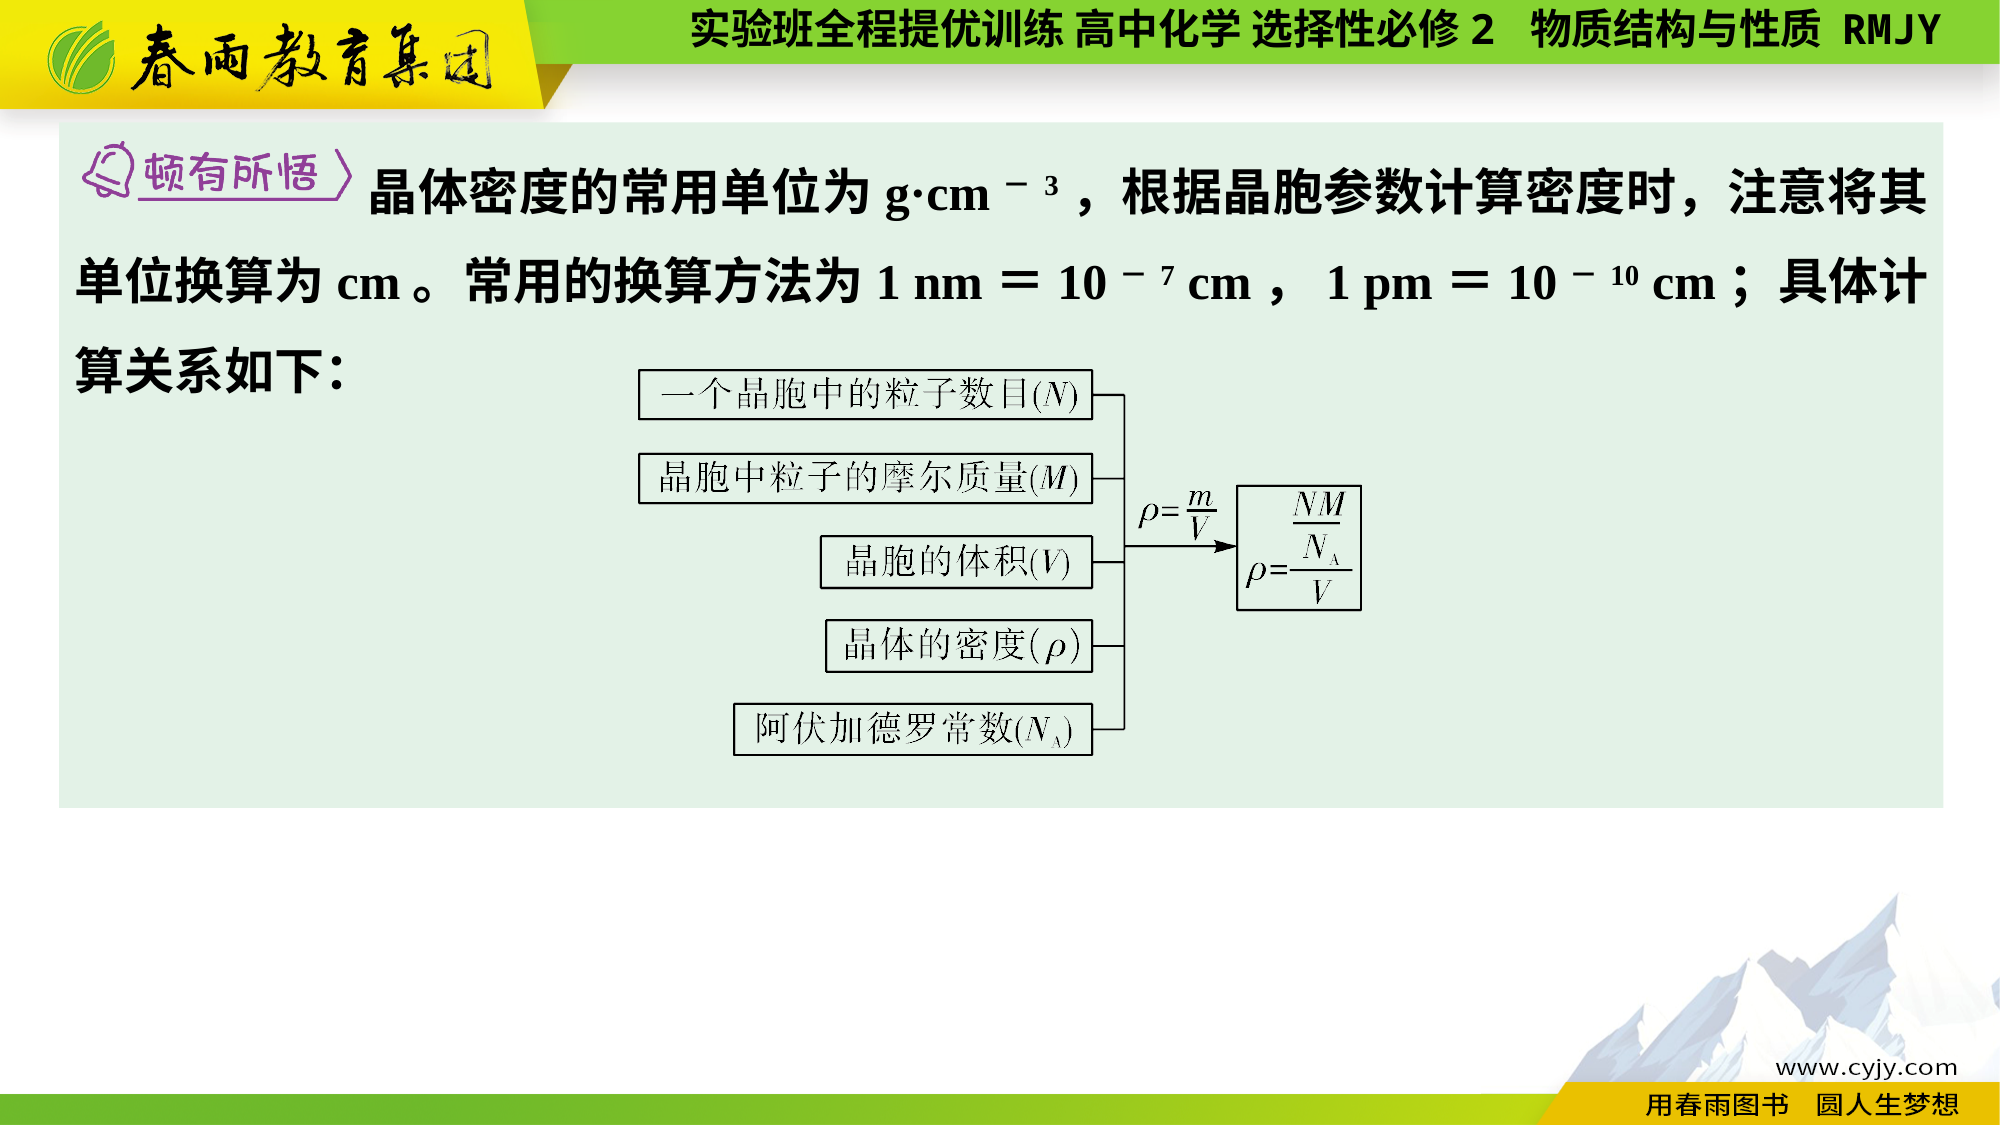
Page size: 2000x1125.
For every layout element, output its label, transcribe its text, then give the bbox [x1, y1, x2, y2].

list 晶体密度的常用单位为g·cm－3，根据晶胞参数计算密度时，注意将其单位换算为cm。常用的换算方法为1 nm＝10－7 cm，1 pm＝10－10 cm；具体计算关系如下： [59, 122, 1944, 808]
picture [0, 0, 2000, 1125]
